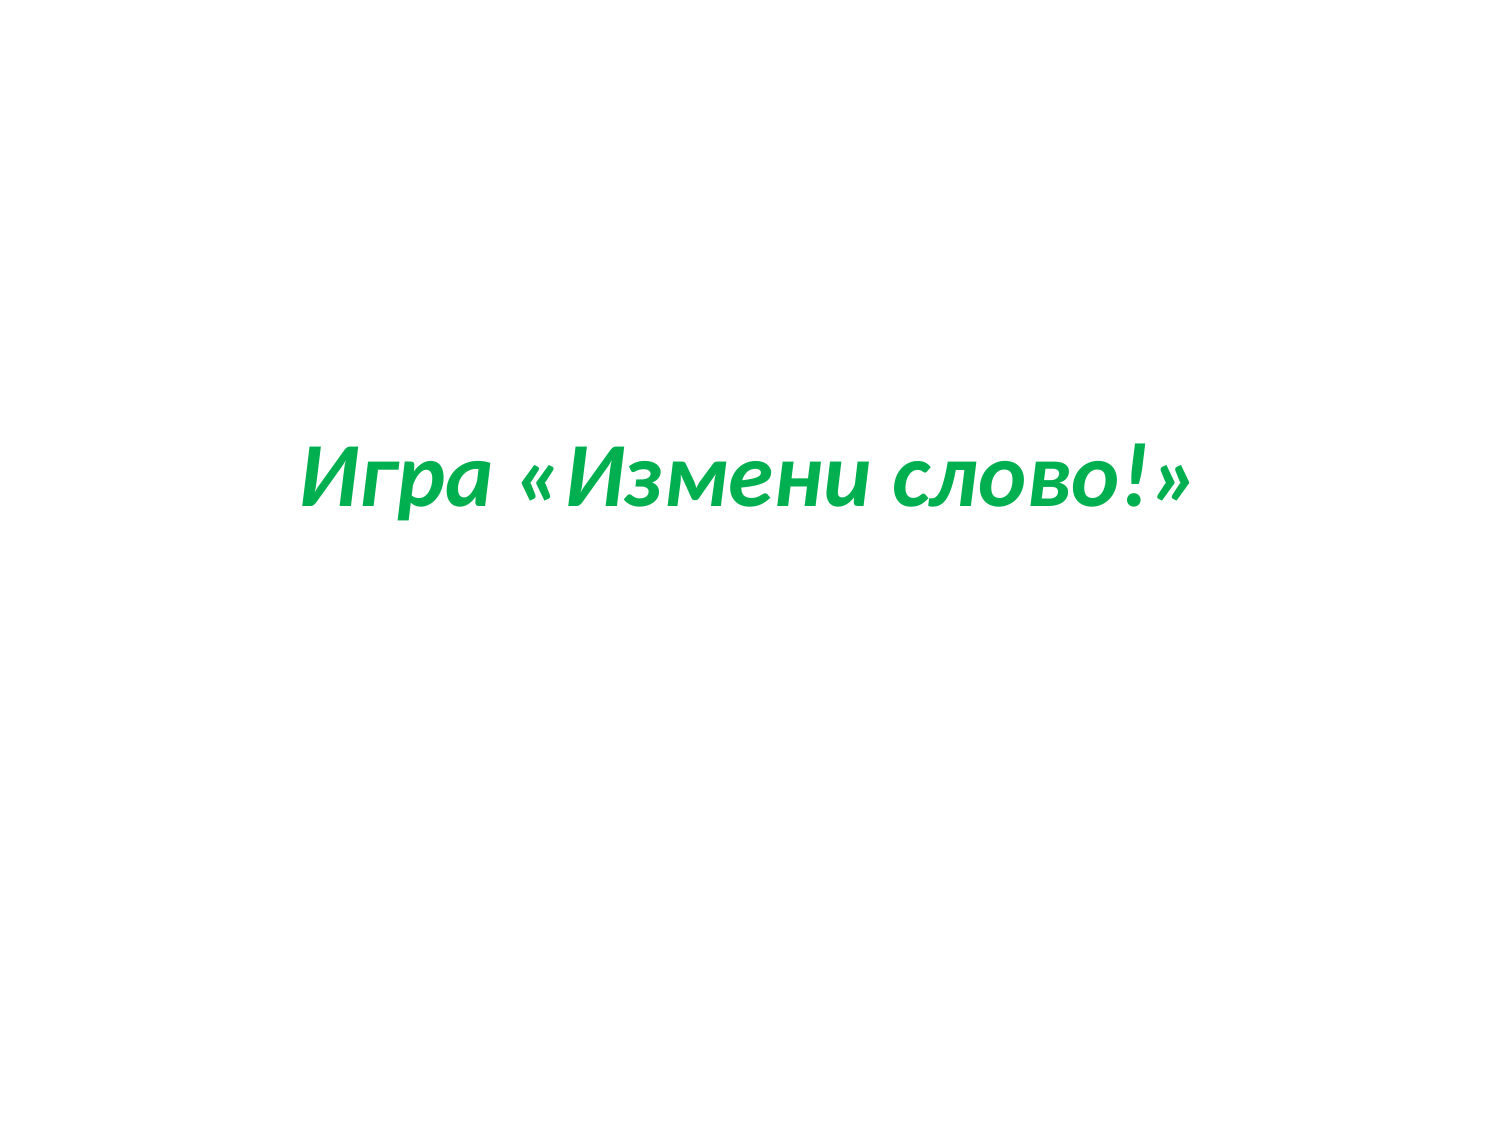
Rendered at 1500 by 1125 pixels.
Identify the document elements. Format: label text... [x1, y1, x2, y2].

title Игра «Измени слово!» [112, 349, 1388, 591]
